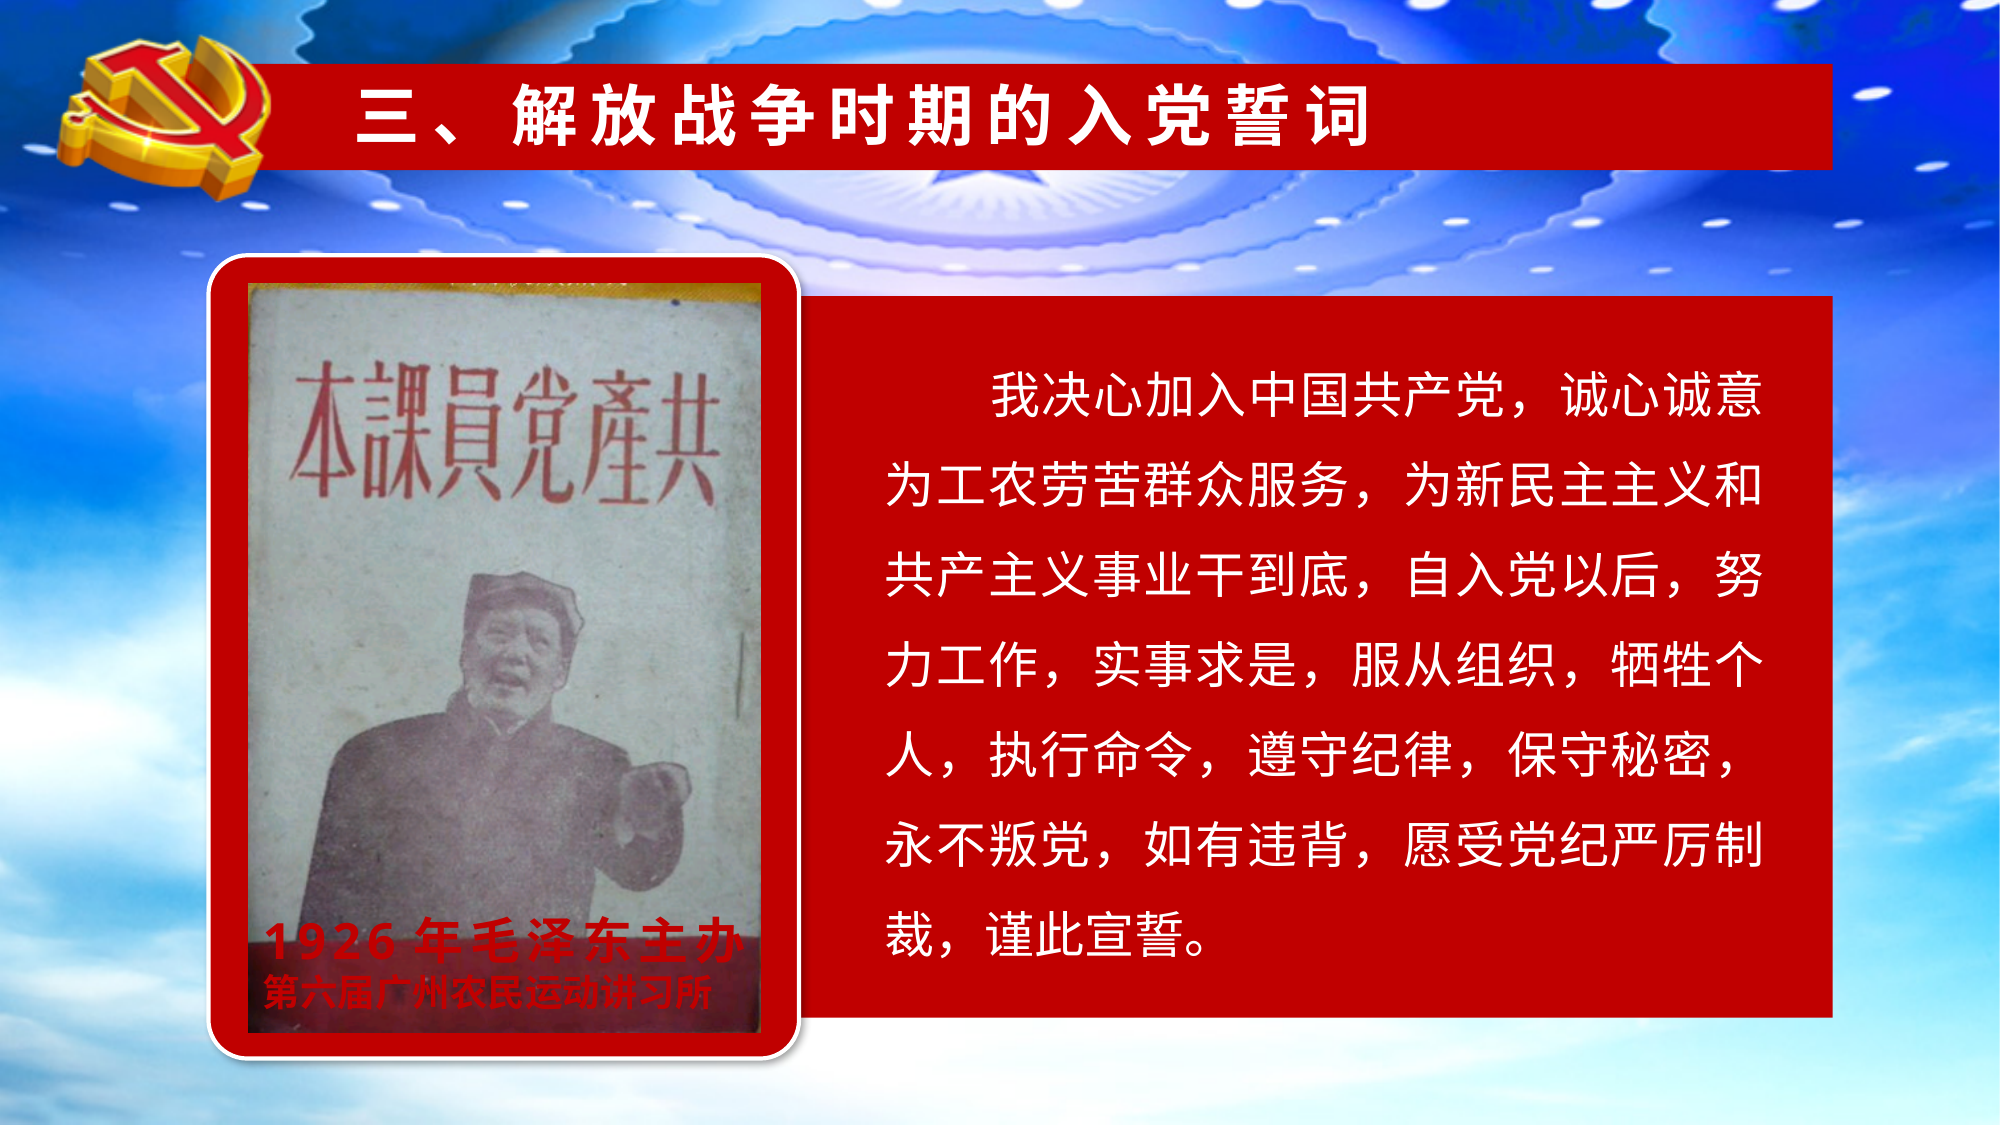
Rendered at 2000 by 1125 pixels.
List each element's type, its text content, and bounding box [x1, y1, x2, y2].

text_box 我决心加入中国共产党，诚心诚意为工农劳苦群众服务，为新民主主义和共产主义事业干到底，自入党以后，努力工作，实事求是，服从组织，牺牲个人，执行命令，遵守纪律，保守秘密，永不叛党，如有违背，愿受党纪严厉制裁，谨此宣誓。 [869, 326, 1780, 971]
text_box 三、解放战争时期的入党誓词 [338, 66, 1520, 161]
picture [0, 0, 2000, 1125]
text_box [206, 253, 802, 1061]
text_box [809, 294, 1835, 1020]
text_box [297, 62, 1835, 172]
